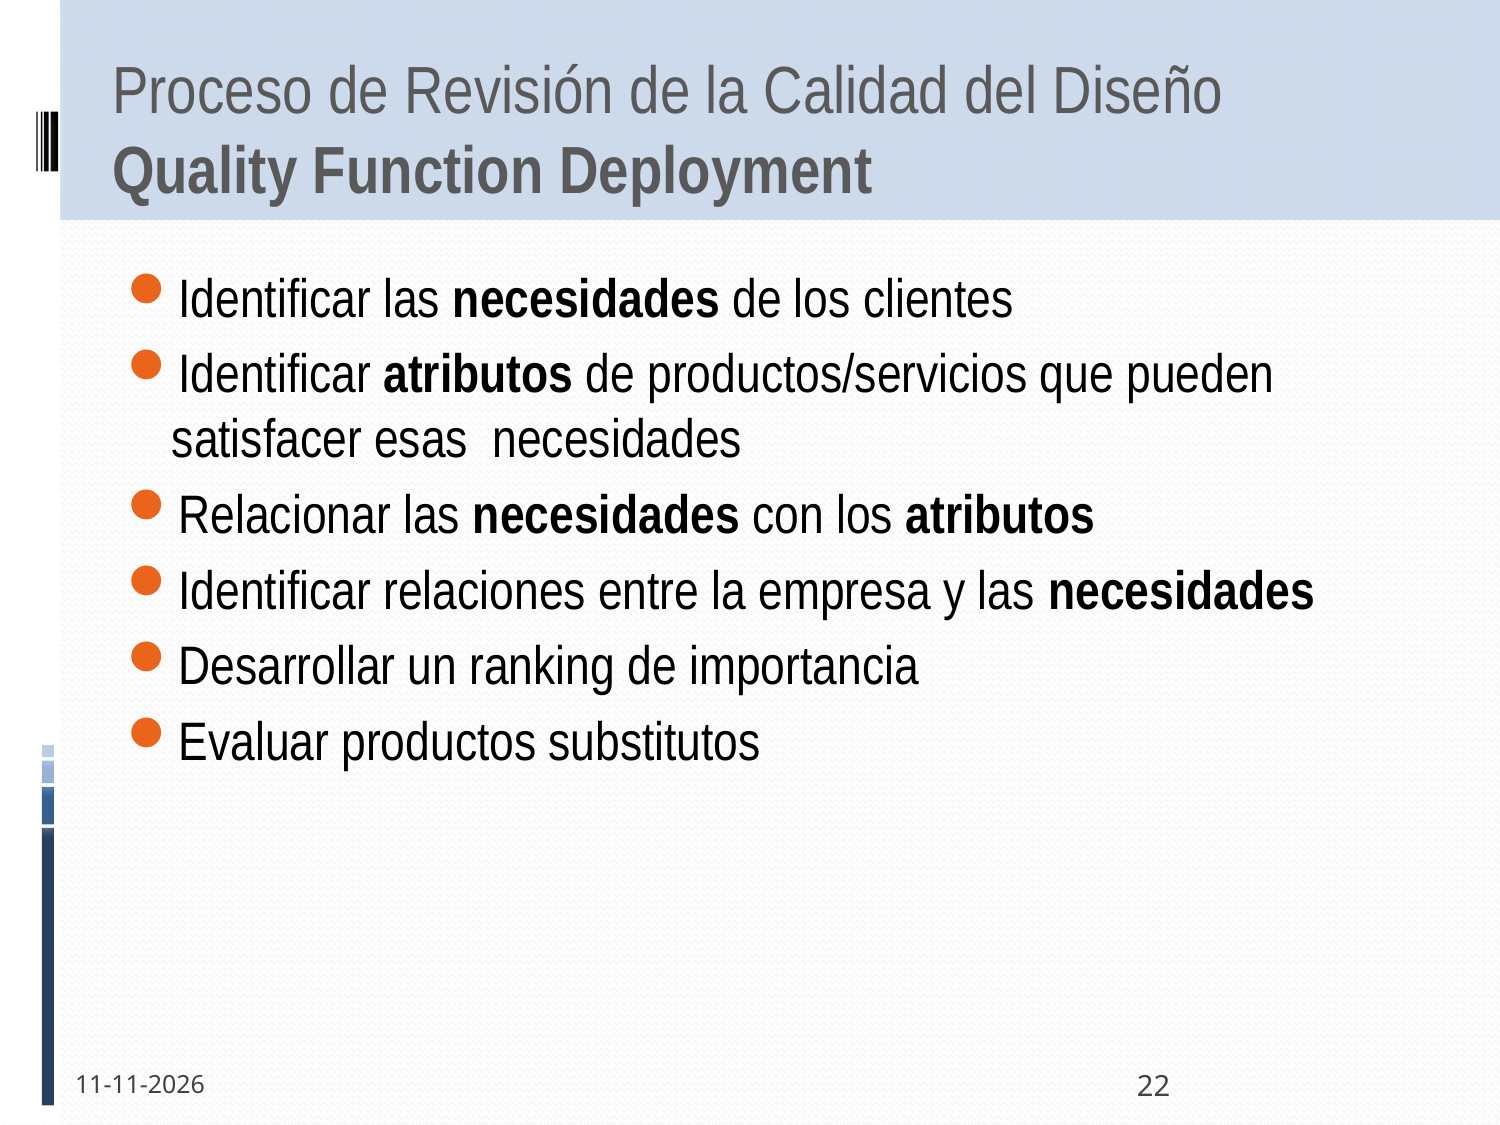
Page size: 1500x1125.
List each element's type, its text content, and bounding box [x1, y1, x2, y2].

slide_number 22 [1045, 1046, 1171, 1107]
list Identificar las necesidades de los clientes Identificar atributos de productos/servicios que pueden satisfacer esas necesidades Relacionar las necesidades con los atributos Identificar relaciones entre la empresa y las necesidades Desarrollar un ranking de importancia Evaluar productos substitutos [111, 255, 1436, 1038]
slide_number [75, 1042, 243, 1103]
title Proceso de Revisión de la Calidad del Diseño Quality Function Deployment [111, 18, 1436, 207]
